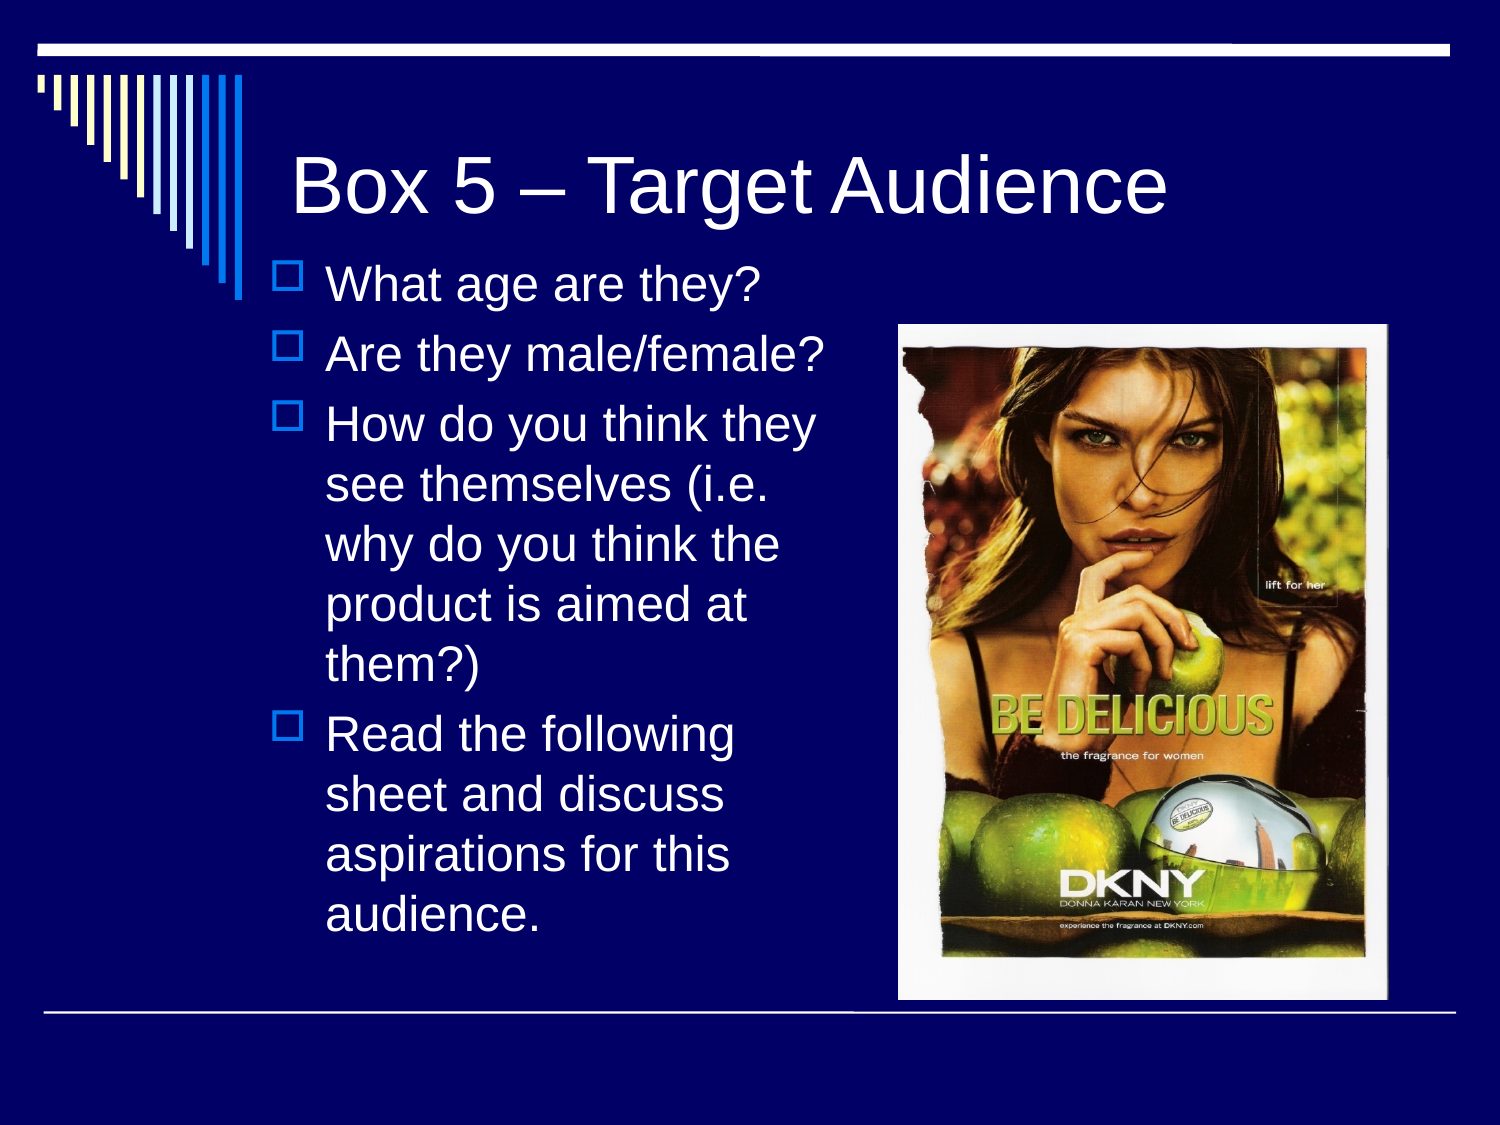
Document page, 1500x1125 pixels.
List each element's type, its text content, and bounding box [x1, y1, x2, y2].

title Box 5 – Target Audience [274, 74, 1426, 288]
list What age are they? Are they male/female? How do you think they see themselves (i.e. why do you think the product is aimed at them?) Read the following sheet and discuss aspirations for this audience. [253, 243, 845, 1000]
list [897, 324, 1390, 1001]
